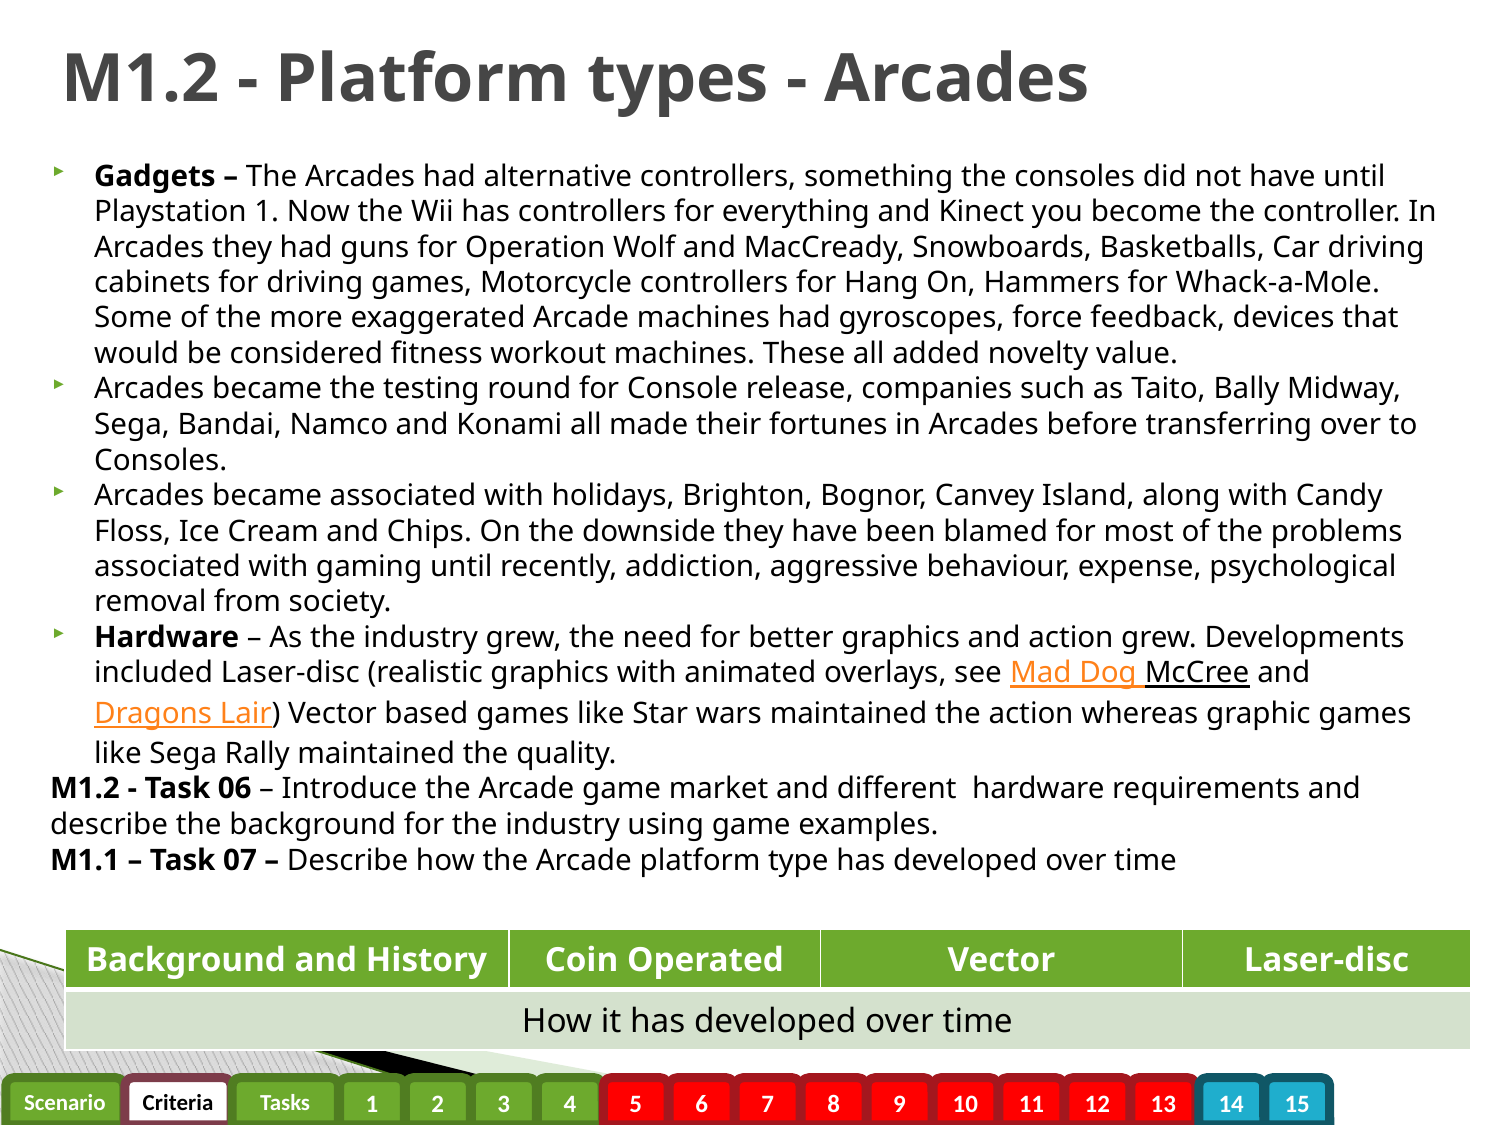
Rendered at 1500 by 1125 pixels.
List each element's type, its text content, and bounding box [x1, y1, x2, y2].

table_header Vector [821, 930, 1182, 987]
title M1.2 - Platform types - Arcades [46, 11, 1471, 138]
list Gadgets – The Arcades had alternative controllers, something the consoles did not have until Playstation 1. Now the Wii has controllers for everything and Kinect you become the controller. In Arcades they had guns for Operation Wolf and MacCready, Snowboards, Basketballs, Car driving cabinets for driving games, Motorcycle controllers for Hang On, Hammers for Whack-a-Mole. Some of the more exaggerated Arcade machines had gyroscopes, force feedback, devices that would be considered fitness workout machines. These all added novelty value. Arcades became the testing round for Console release, companies such as Taito, Bally Midway, Sega, Bandai, Namco and Konami all made their fortunes in Arcades before transferring over to Consoles. Arcades became associated with holidays, Brighton, Bognor, Canvey Island, along with Candy Floss, Ice Cream and Chips. On the downside they have been blamed for most of the problems associated with gaming until recently, addiction, aggressive behaviour, expense, psychological removal from society. Hardware – As the industry grew, the need for better graphics and action grew. Developments included Laser-disc (realistic graphics with animated overlays, see Mad Dog McCree and Dragons Lair) Vector based games like Star wars maintained the action whereas graphic games like Sega Rally maintained the quality. M1.2 - Task 06 – Introduce the Arcade game market and different hardware requirements and describe the background for the industry using game examples. M1.1 – Task 07 – Describe how the Arcade platform type has developed over time [35, 149, 1454, 976]
table_header Background and History [66, 930, 508, 987]
table_header Coin Operated [510, 930, 820, 987]
table_header Laser-disc [1183, 930, 1470, 987]
table_cell How it has developed over time [66, 992, 1470, 1049]
